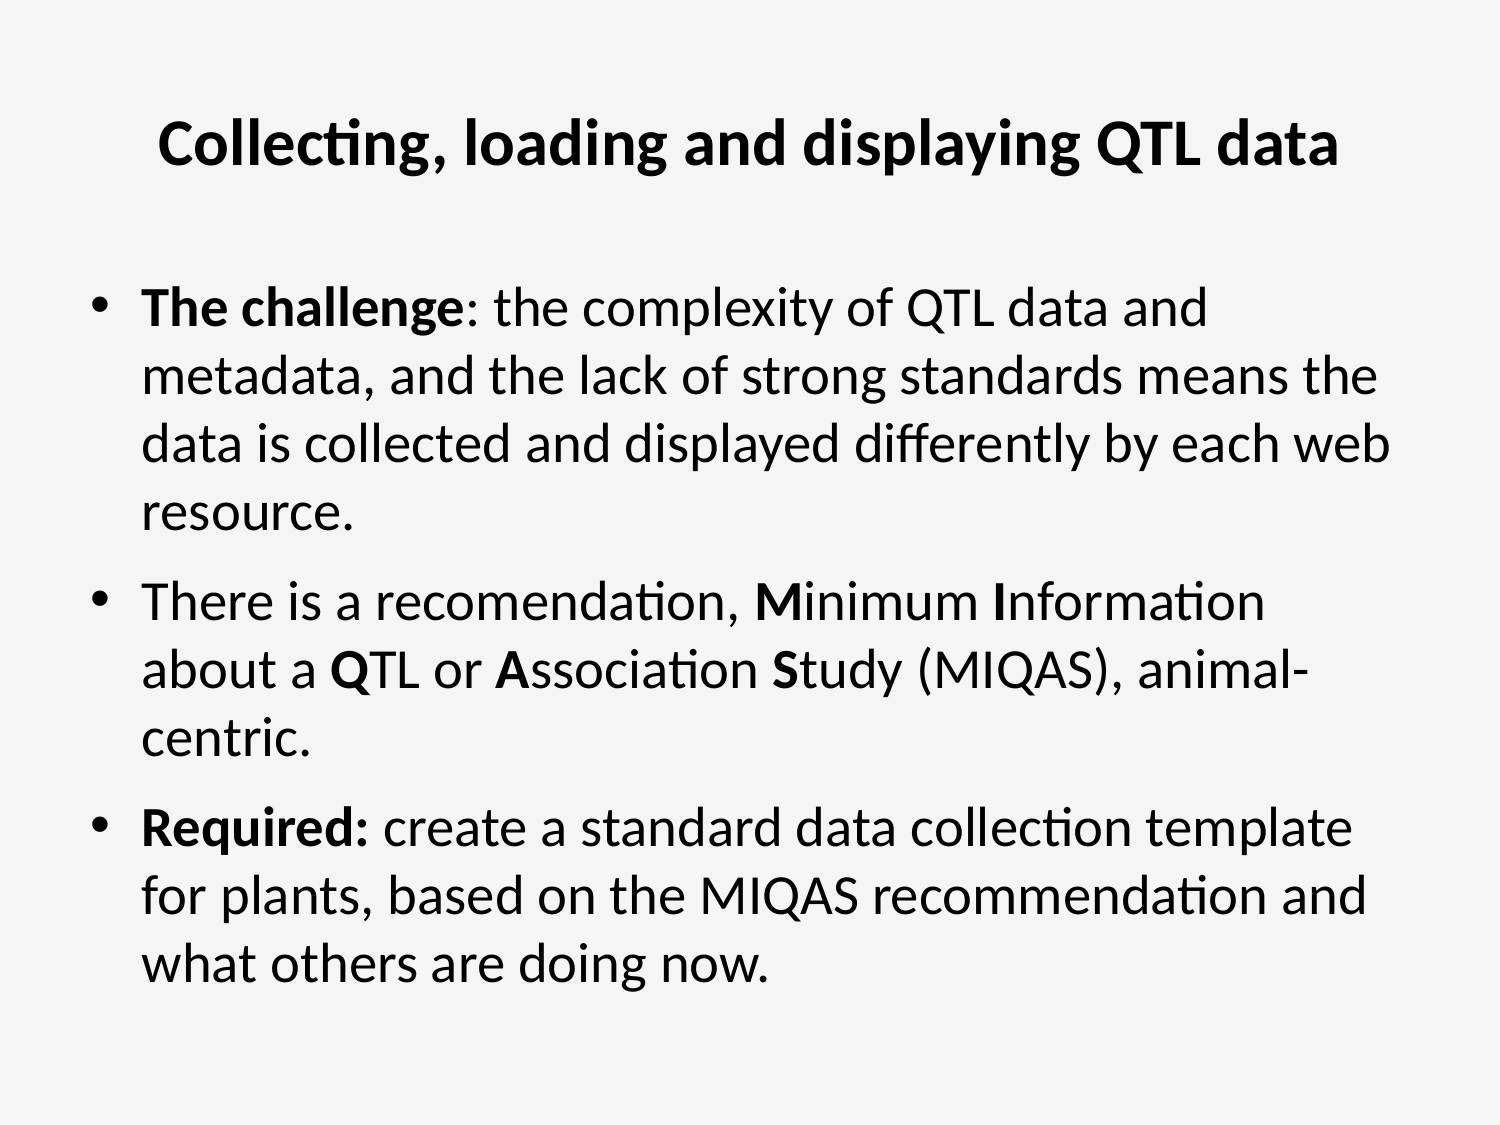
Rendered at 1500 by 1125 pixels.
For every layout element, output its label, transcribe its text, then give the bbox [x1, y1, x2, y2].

list The challenge: the complexity of QTL data and metadata, and the lack of strong standards means the data is collected and displayed differently by each web resource. There is a recomendation, Minimum Information about a QTL or Association Study (MIQAS), animal-centric. Required: create a standard data collection template for plants, based on the MIQAS recommendation and what others are doing now. [75, 262, 1425, 1005]
title Collecting, loading and displaying QTL data [75, 45, 1425, 233]
